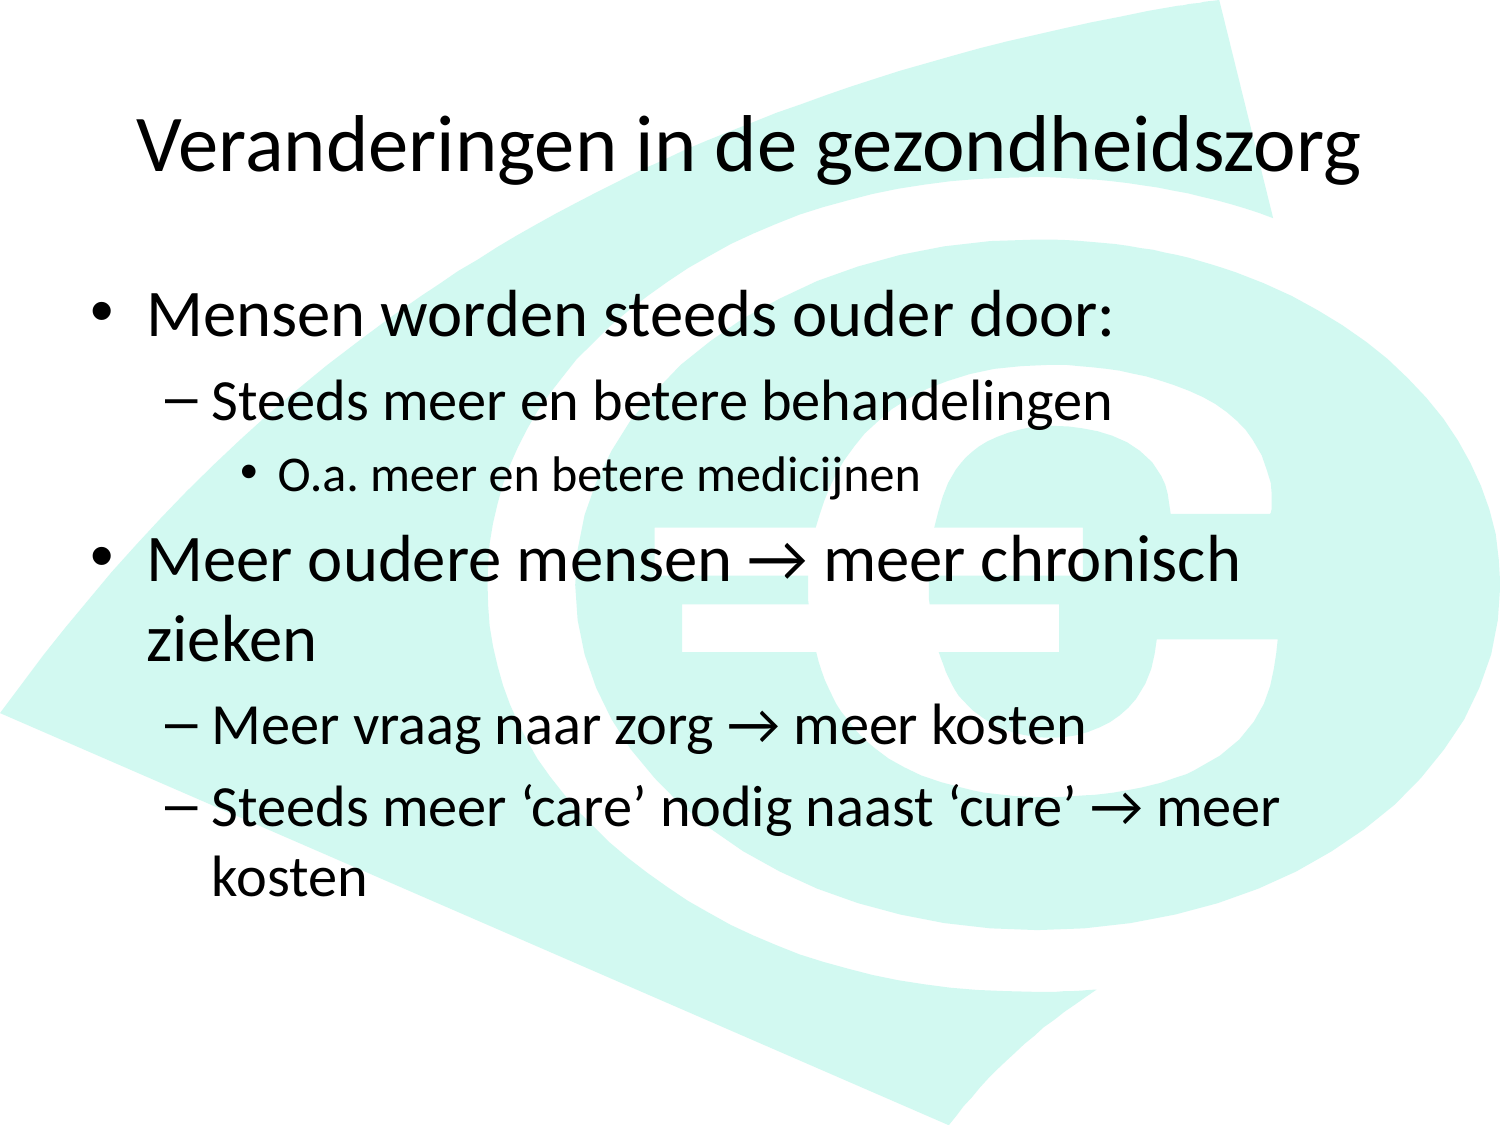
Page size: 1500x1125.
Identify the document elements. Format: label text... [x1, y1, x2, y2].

list Mensen worden steeds ouder door: Steeds meer en betere behandelingen O.a. meer en betere medicijnen Meer oudere mensen → meer chronisch zieken Meer vraag naar zorg → meer kosten Steeds meer ‘care’ nodig naast ‘cure’ → meer kosten [75, 262, 1425, 1005]
title Veranderingen in de gezondheidszorg [75, 45, 1425, 233]
